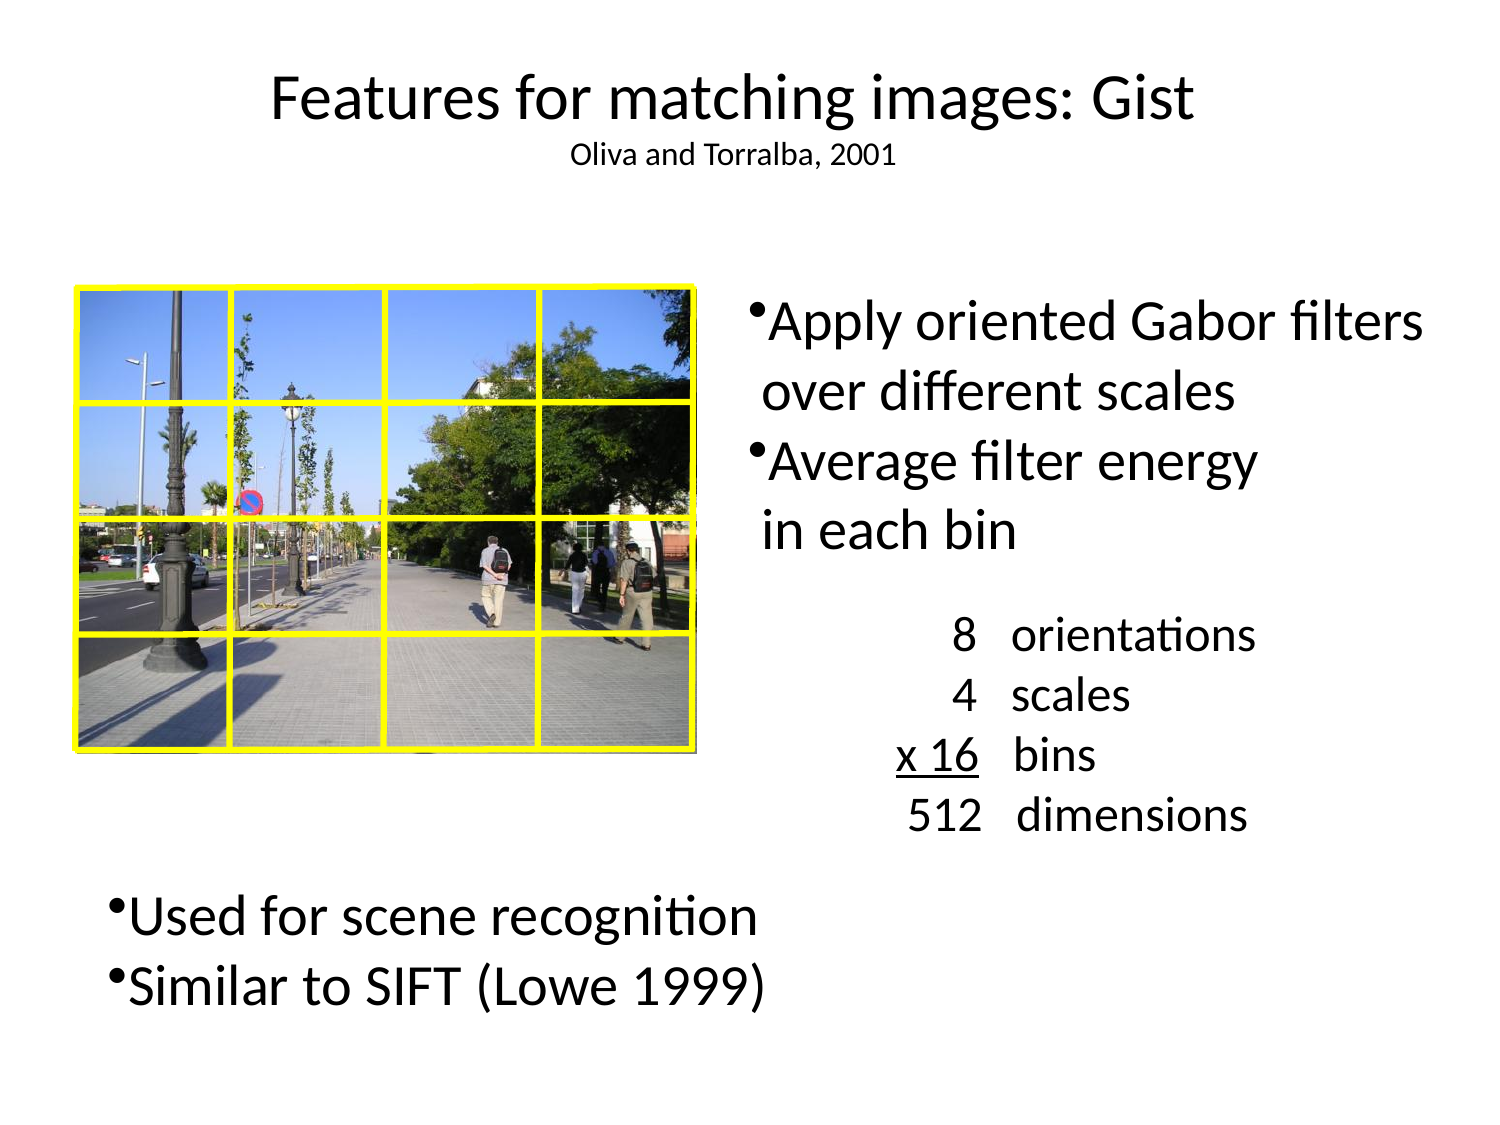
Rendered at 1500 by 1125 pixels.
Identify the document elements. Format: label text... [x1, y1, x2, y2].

title Features for matching images: Gist Oliva and Torralba, 2001 [75, 45, 1393, 220]
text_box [74, 286, 697, 754]
text_box 8 orientations 4 scales x 16 bins 512 dimensions [880, 594, 1272, 850]
text_box Used for scene recognition Similar to SIFT (Lowe 1999) [92, 870, 783, 1025]
text_box Apply oriented Gabor filters over different scales Average filter energy in each bin [733, 274, 1440, 570]
